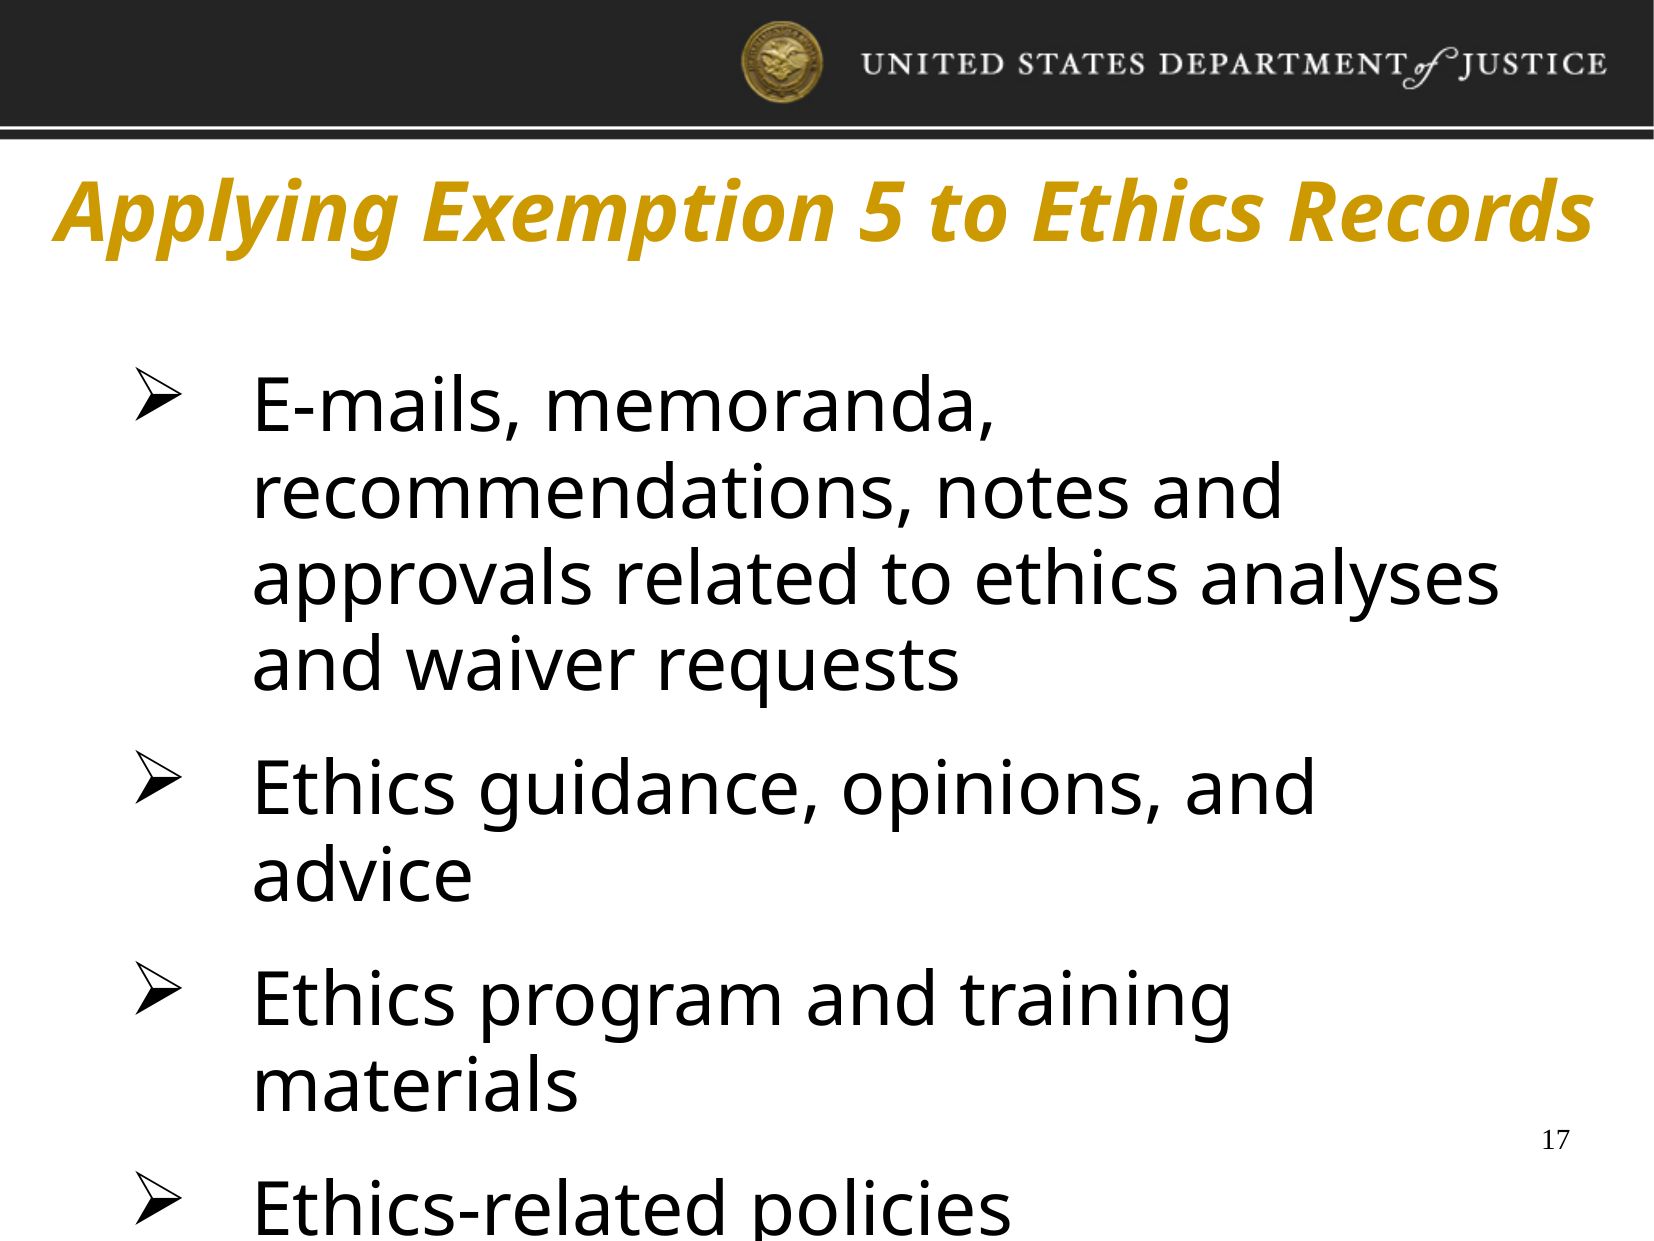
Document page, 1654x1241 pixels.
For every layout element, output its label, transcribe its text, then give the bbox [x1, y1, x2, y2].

text_box E-mails, memoranda, recommendations, notes and approvals related to ethics analyses and waiver requests Ethics guidance, opinions, and advice Ethics program and training materials Ethics-related policies Referrals to the Department of Justice [112, 353, 1541, 1241]
picture [0, 0, 1654, 1236]
slide_number 17 [1541, 1122, 1571, 1208]
text_box Applying Exemption 5 to Ethics Records [33, 157, 1621, 269]
